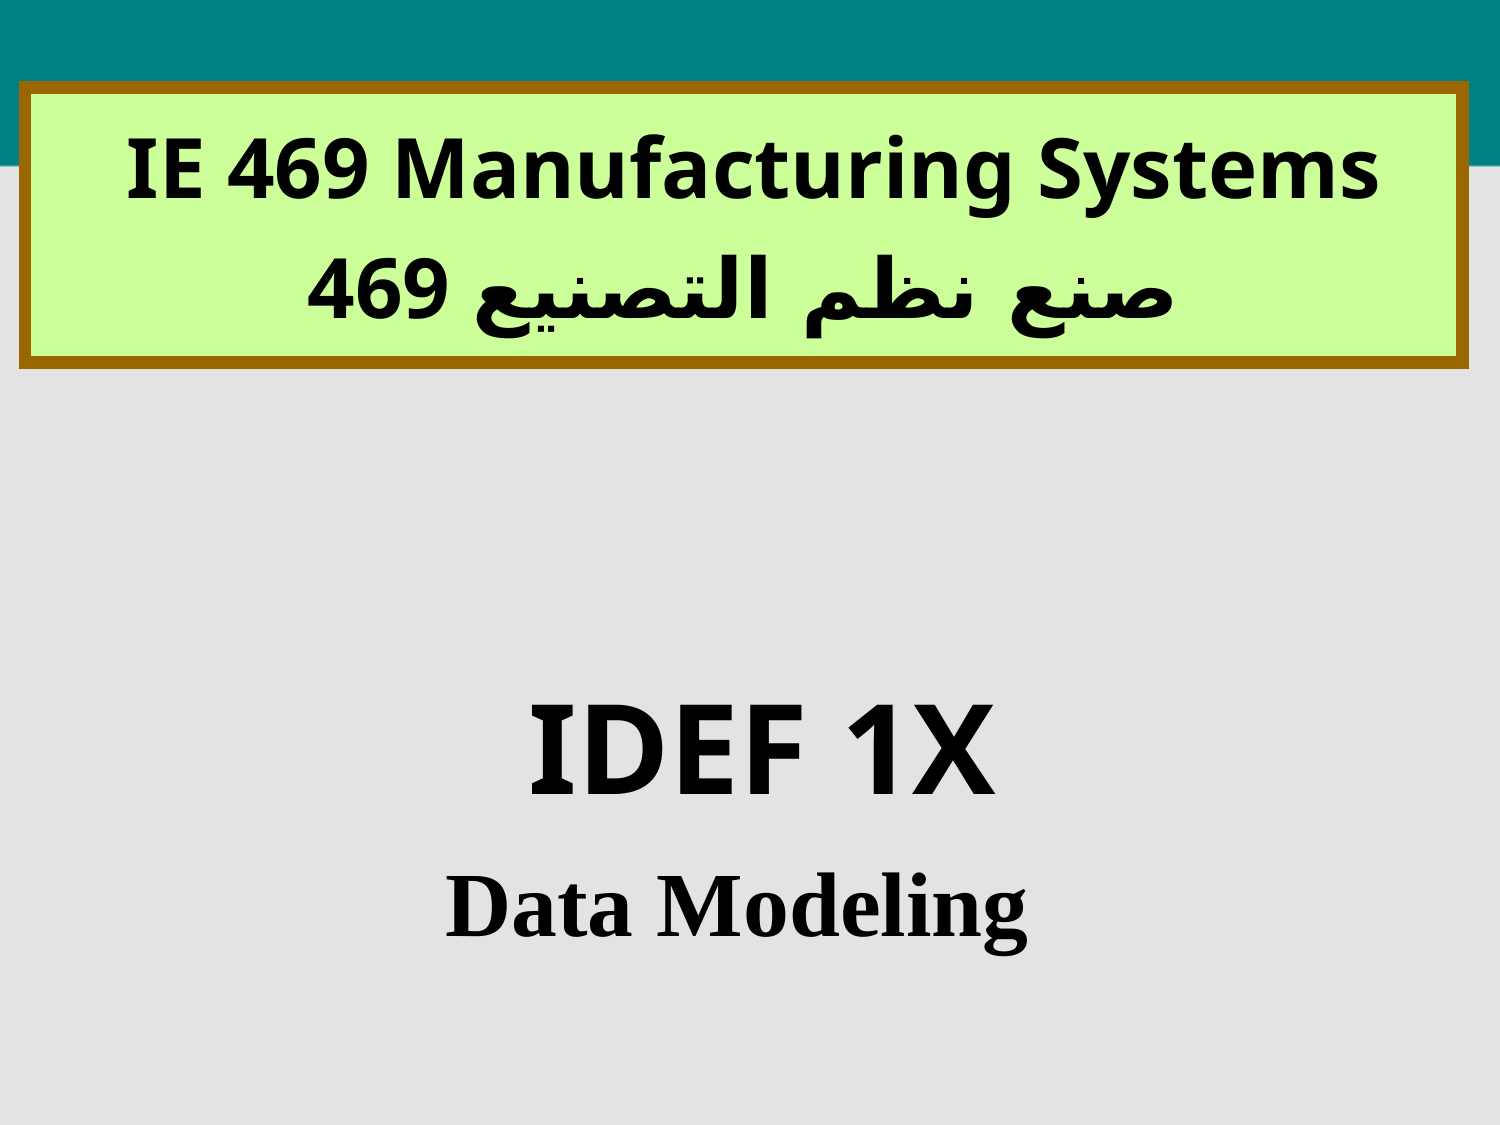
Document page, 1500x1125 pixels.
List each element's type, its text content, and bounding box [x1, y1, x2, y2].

subtitle Data Modeling [211, 836, 1263, 963]
picture [0, 0, 1500, 1125]
title IDEF 1X [124, 661, 1401, 828]
text_box IE 469 Manufacturing Systems 469 صنع نظم التصنيع [24, 87, 1463, 363]
